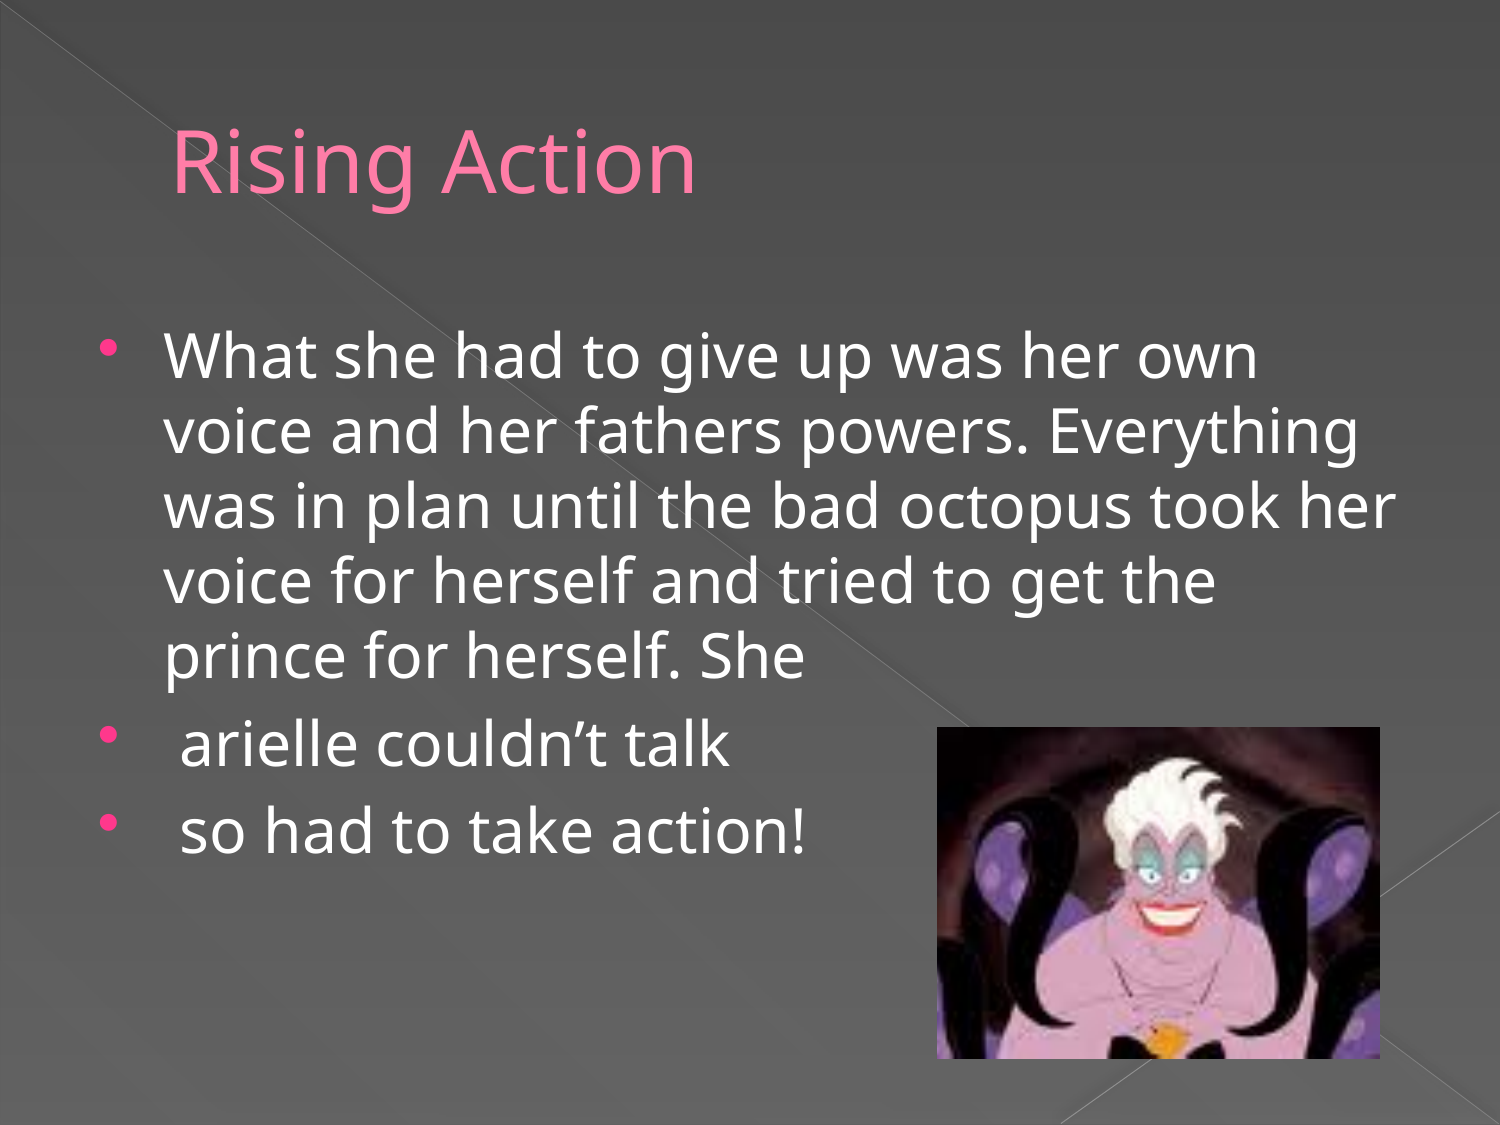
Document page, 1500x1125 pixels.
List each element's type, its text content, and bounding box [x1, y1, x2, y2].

picture [937, 726, 1380, 1060]
title Rising Action [75, 43, 1425, 274]
list What she had to give up was her own voice and her fathers powers. Everything was in plan until the bad octopus took her voice for herself and tried to get the prince for herself. She arielle couldn’t talk so had to take action! [75, 308, 1425, 1059]
